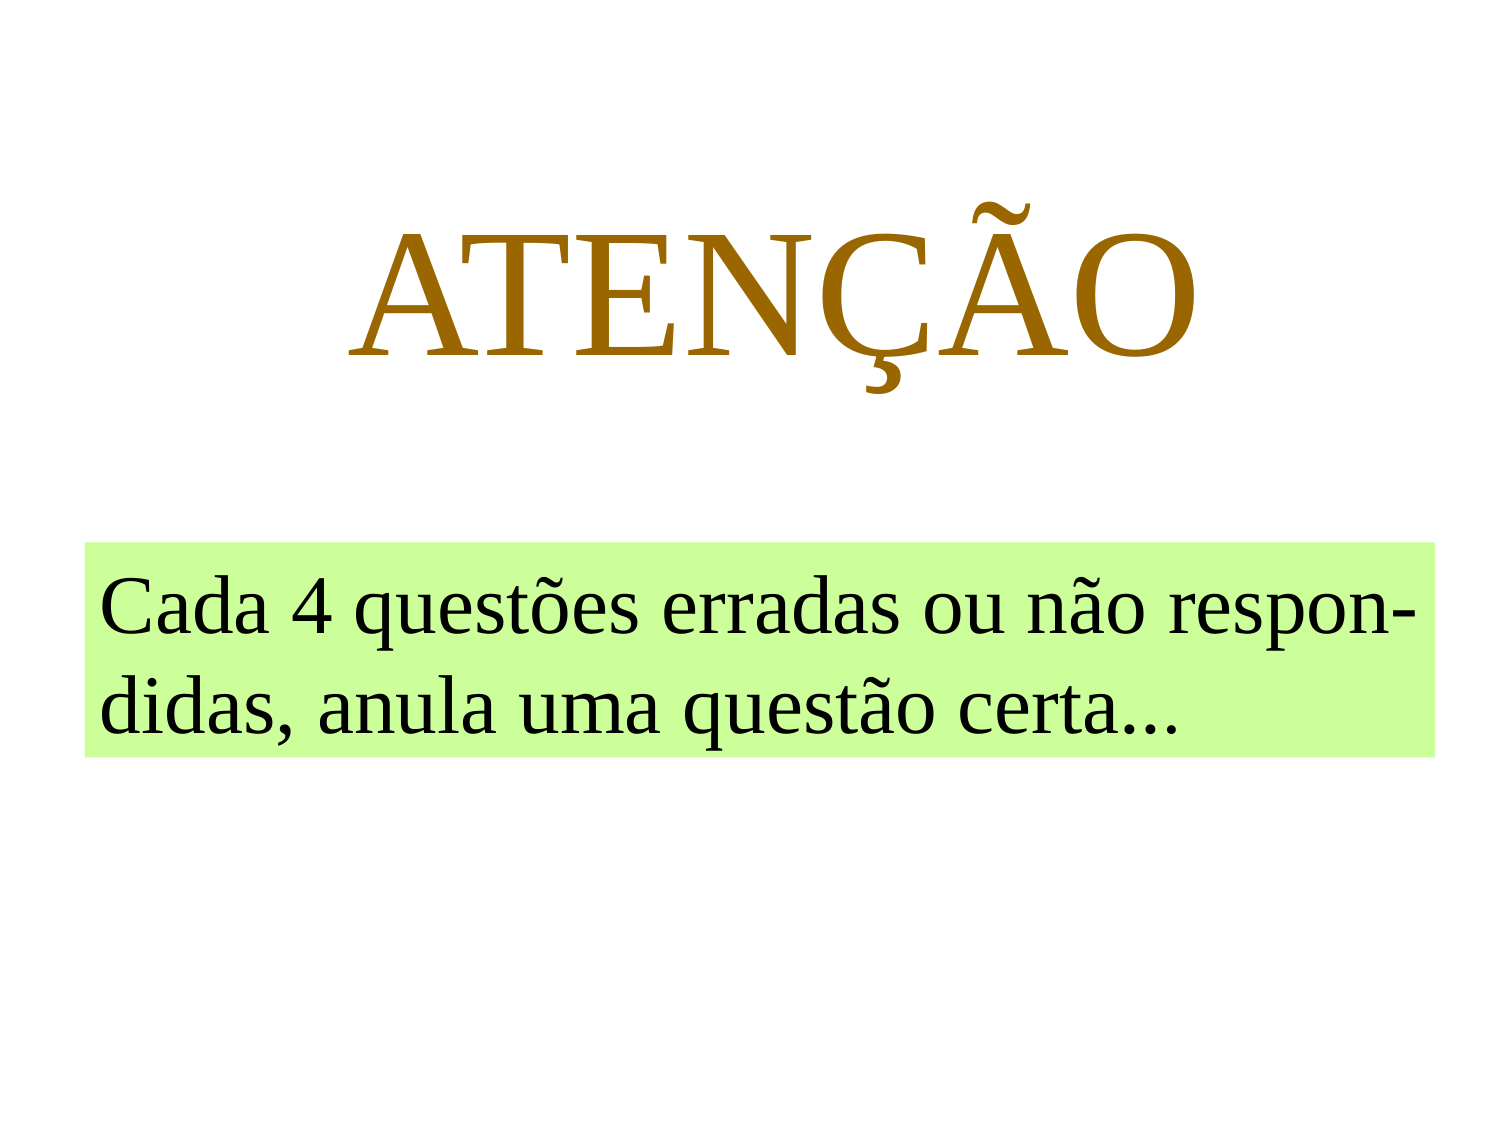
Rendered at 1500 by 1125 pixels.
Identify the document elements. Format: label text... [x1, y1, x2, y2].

text_box Cada 4 questões erradas ou não respon- didas, anula uma questão certa... [84, 542, 1435, 758]
text_box ATENÇÃO [332, 164, 1218, 400]
